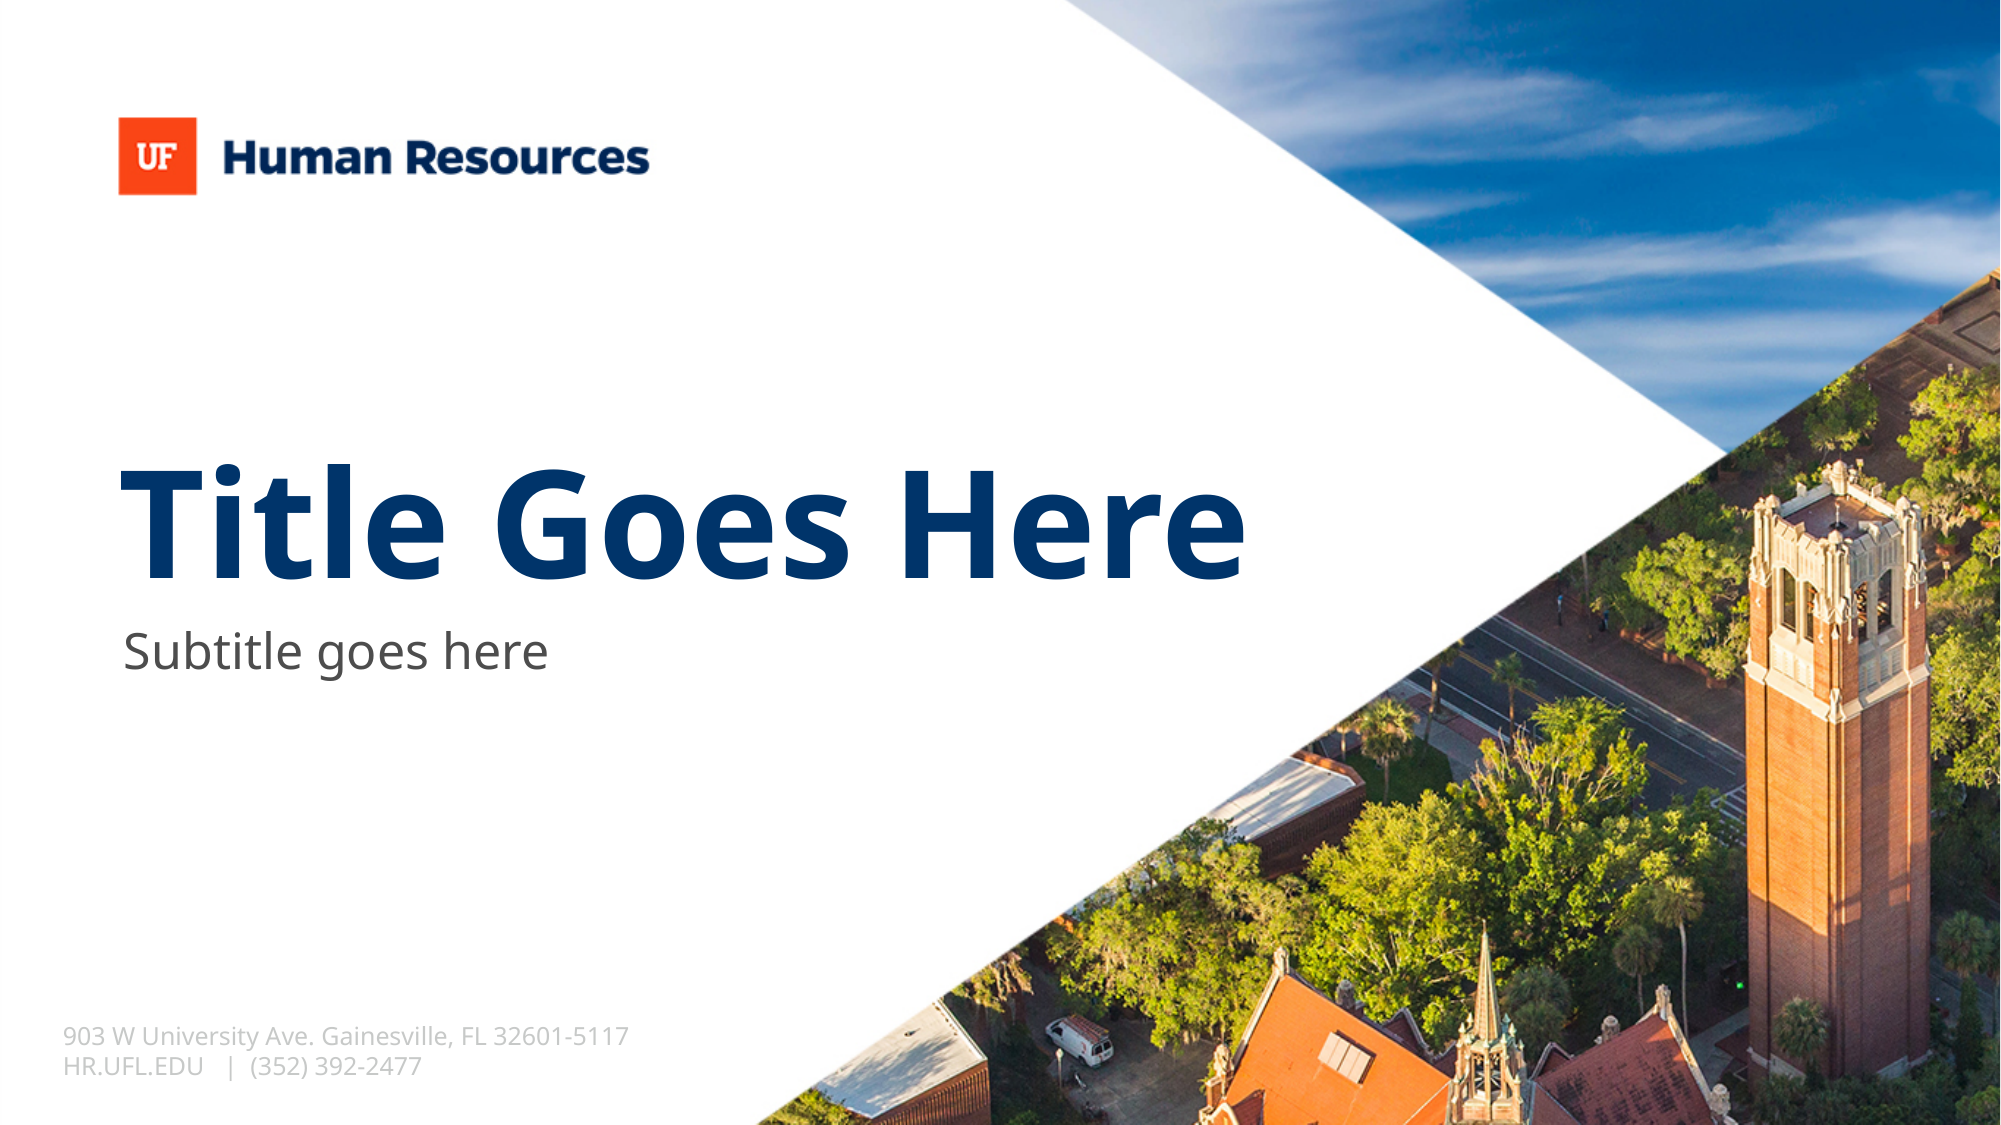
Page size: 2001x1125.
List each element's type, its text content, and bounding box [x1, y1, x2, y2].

subtitle Subtitle goes here [108, 619, 1354, 690]
title Title Goes Here [103, 227, 1349, 619]
slide_number 903 W University Ave. Gainesville, FL 32601-5117 HR.UFL.EDU | (352) 392-2477 [47, 1020, 1773, 1081]
picture [0, 0, 2001, 1125]
